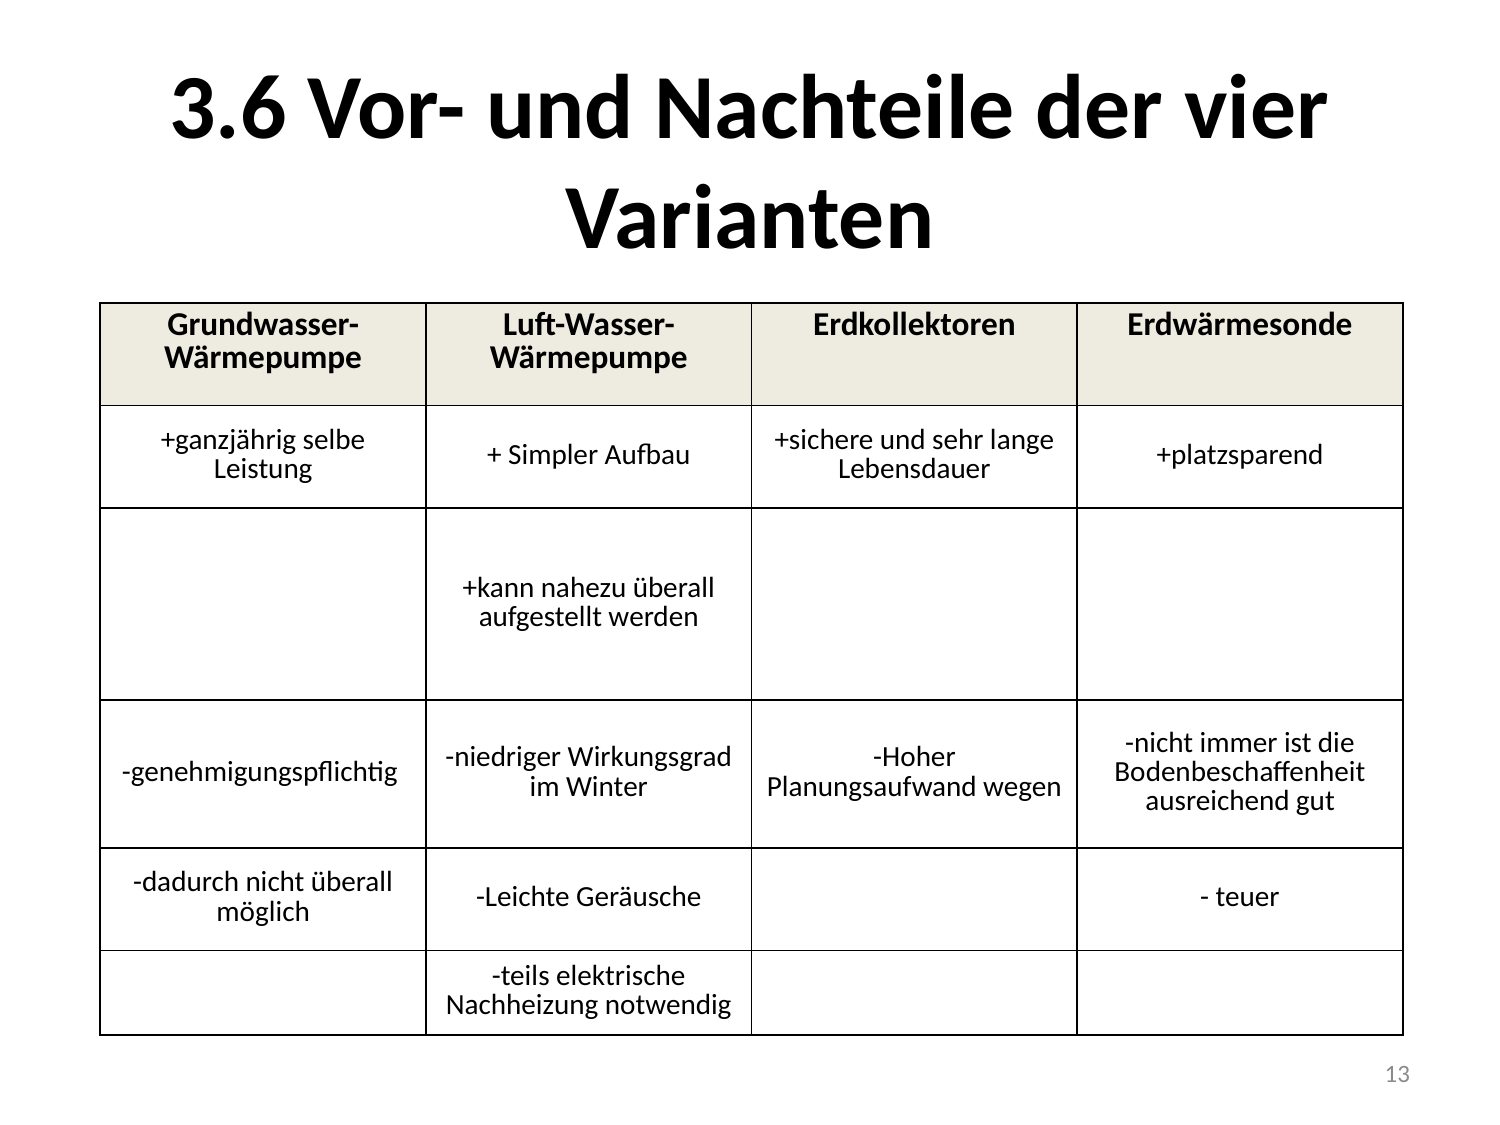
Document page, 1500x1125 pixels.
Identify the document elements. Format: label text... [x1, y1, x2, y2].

slide_number 13 [1074, 1042, 1425, 1103]
table_cell +ganzjährig selbe Leistung [101, 406, 425, 507]
table_cell -niedriger Wirkungsgrad im Winter [427, 701, 751, 847]
table_header Erdkollektoren [752, 304, 1076, 405]
table_cell + Simpler Aufbau [427, 406, 751, 507]
table_cell [752, 509, 1076, 699]
table_cell [1078, 509, 1402, 699]
table_cell [752, 849, 1076, 950]
table_cell +platzsparend [1078, 406, 1402, 507]
table_cell -teils elektrische Nachheizung notwendig [427, 951, 751, 1034]
table_cell [101, 951, 425, 1034]
table_cell +sichere und sehr lange Lebensdauer [752, 406, 1076, 507]
table_cell [101, 509, 425, 699]
table_cell +kann nahezu überall aufgestellt werden [427, 509, 751, 699]
table_cell -dadurch nicht überall möglich [101, 849, 425, 950]
table_header Luft-Wasser-Wärmepumpe [427, 304, 751, 405]
table_cell - teuer [1078, 849, 1402, 950]
title 3.6 Vor- und Nachteile der vier Varianten [75, 0, 1425, 315]
table_header Erdwärmesonde [1078, 304, 1402, 405]
table_cell -Hoher Planungsaufwand wegen [752, 701, 1076, 847]
table_cell -Leichte Geräusche [427, 849, 751, 950]
table_cell [1078, 951, 1402, 1034]
table_cell -nicht immer ist die Bodenbeschaffenheit ausreichend gut [1078, 701, 1402, 847]
table_cell [752, 951, 1076, 1034]
table_cell -genehmigungspflichtig [101, 701, 425, 847]
table_header Grundwasser-Wärmepumpe [101, 304, 425, 405]
